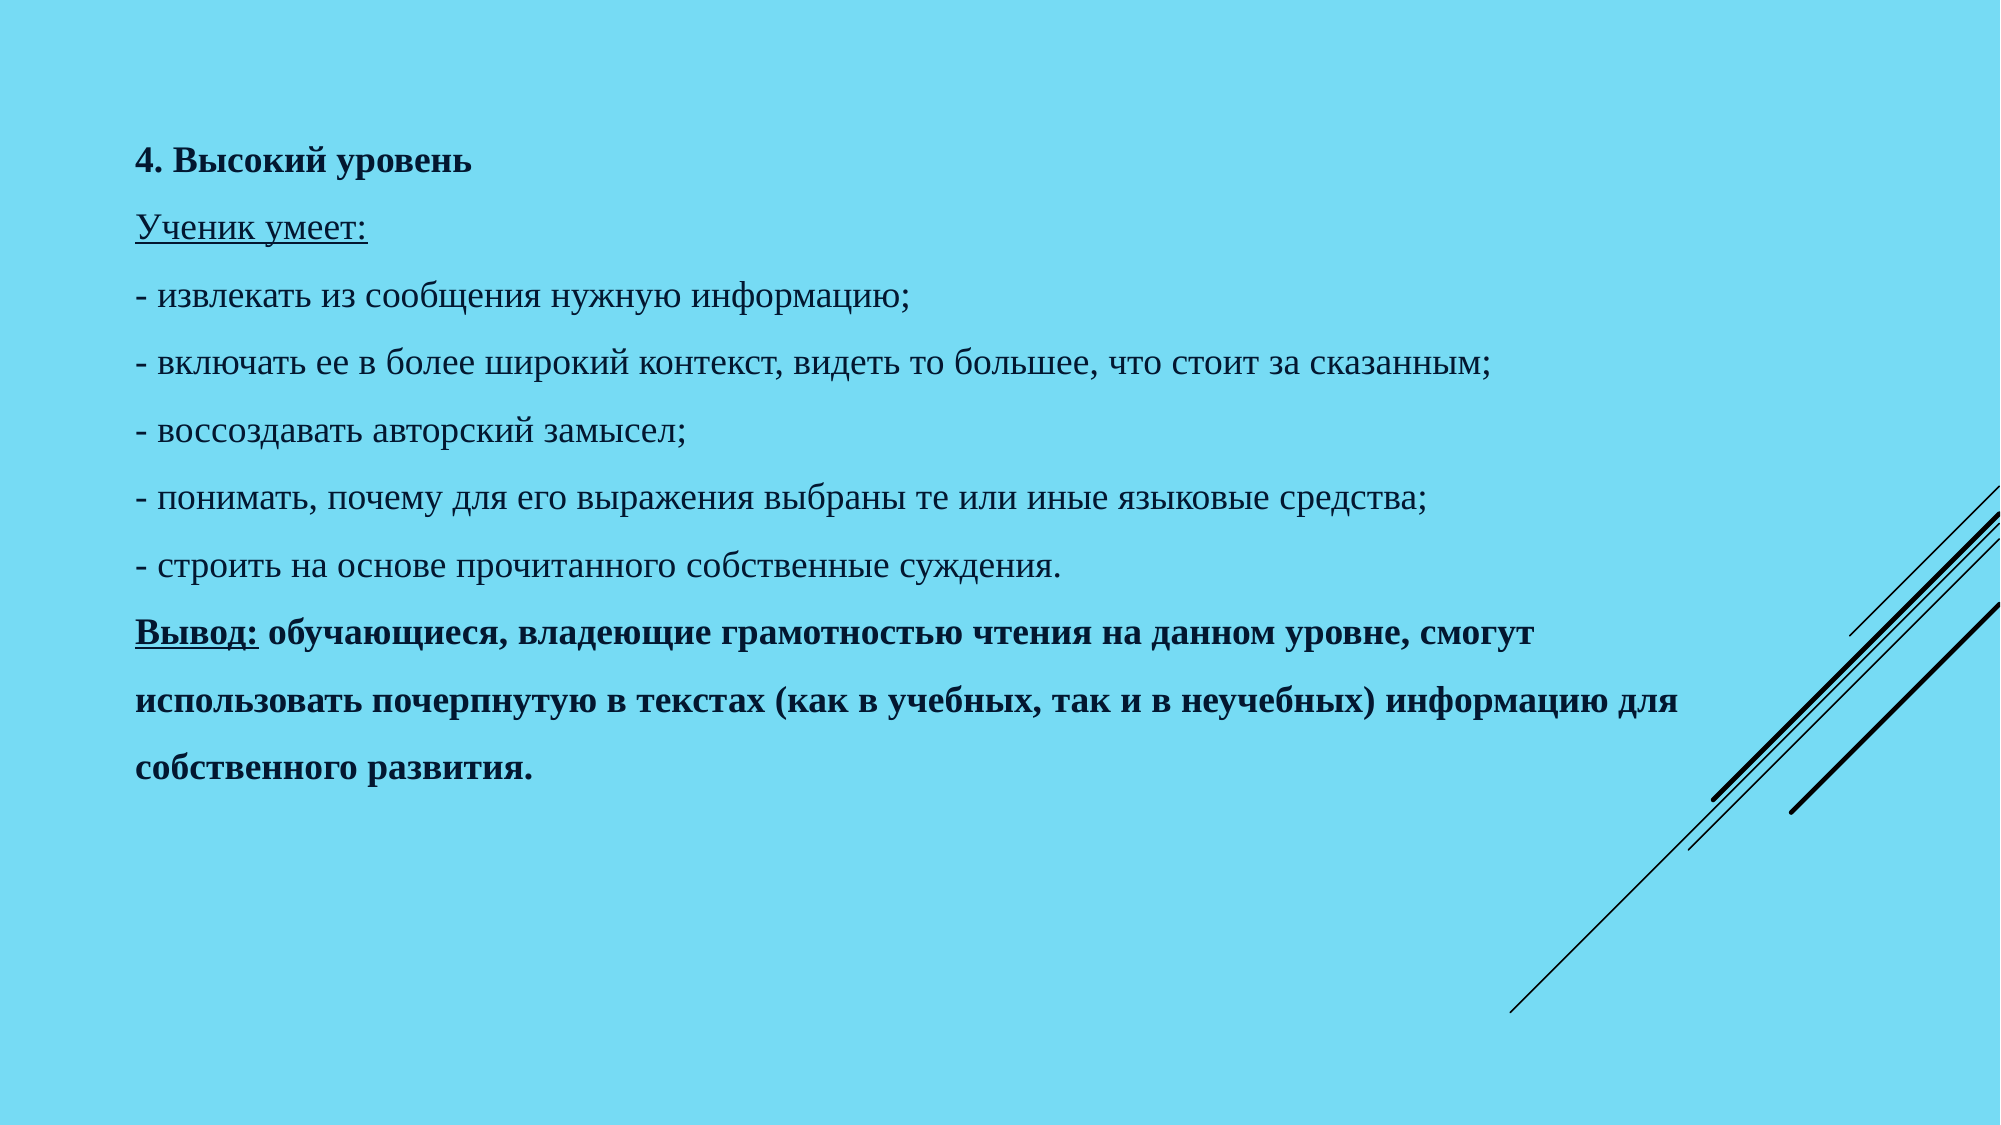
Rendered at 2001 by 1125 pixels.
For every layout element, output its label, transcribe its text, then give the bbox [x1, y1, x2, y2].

text_box 4. Высокий уровень Ученик умеет: - извлекать из сообщения нужную информацию; - включать ее в более широкий контекст, видеть то большее, что стоит за сказанным; - воссоздавать авторский замысел; - понимать, почему для его выражения выбраны те или иные языковые средства; - строить на основе прочитанного собственные суждения. Вывод: обучающиеся, владеющие грамотностью чтения на данном уровне, смогут использовать почерпнутую в текстах (как в учебных, так и в неучебных) информацию для собственного развития. [120, 104, 1821, 795]
